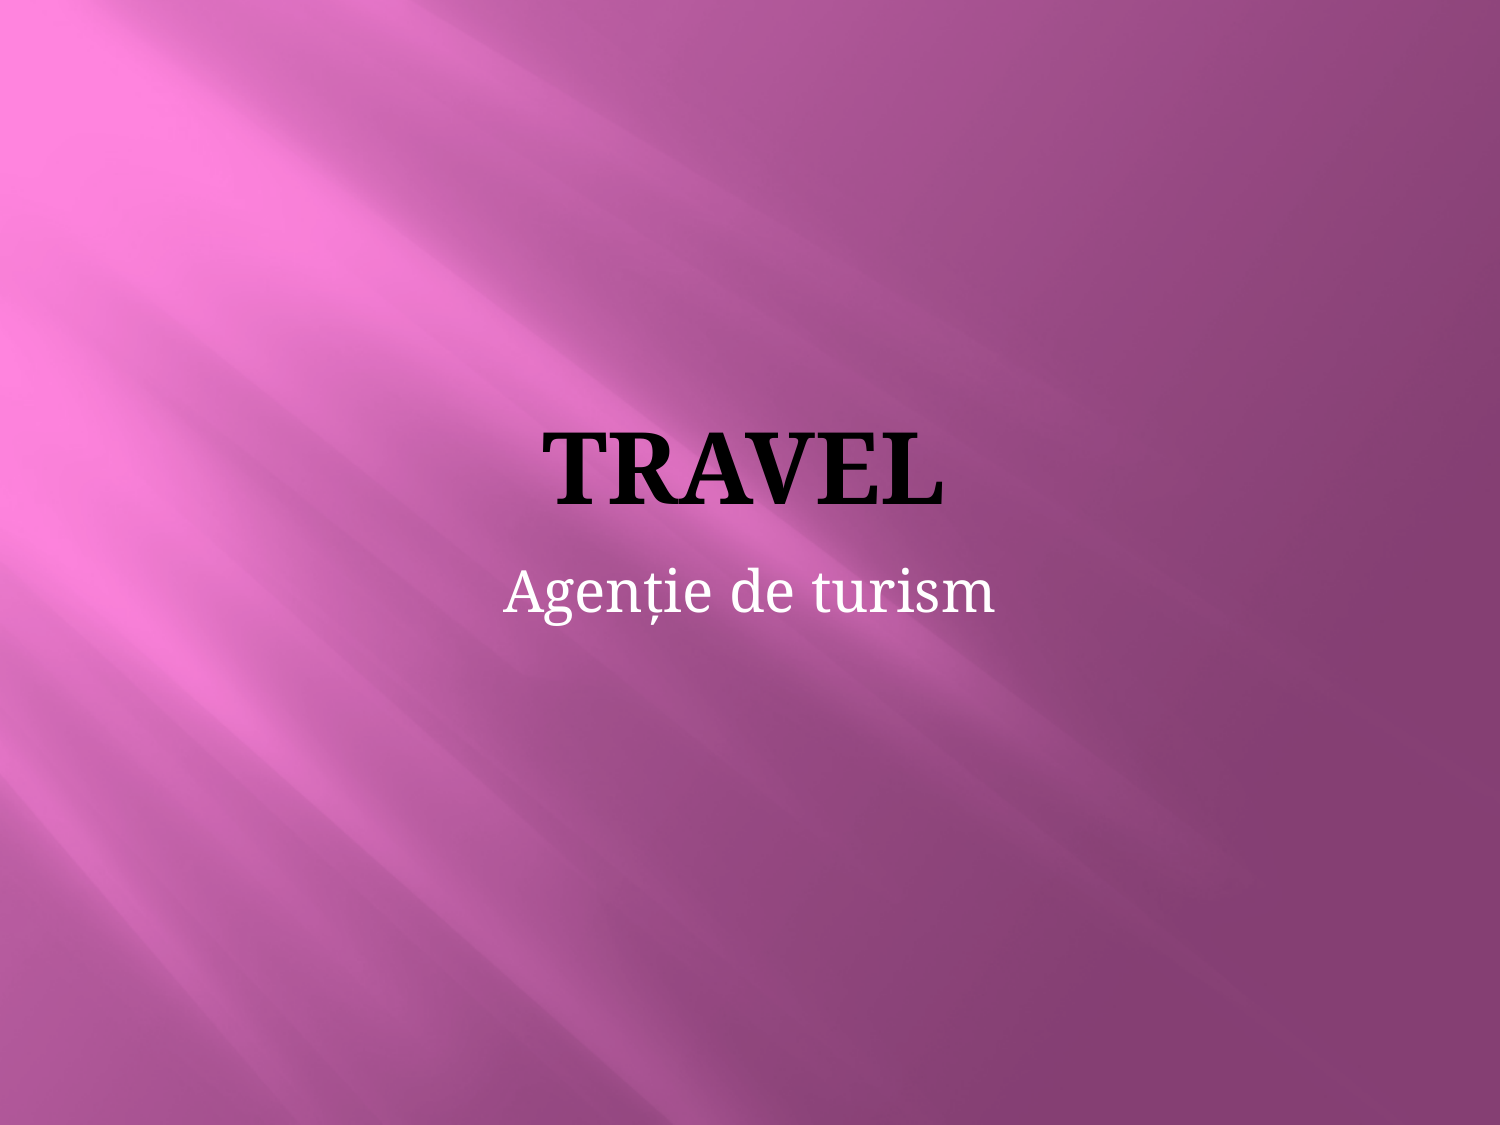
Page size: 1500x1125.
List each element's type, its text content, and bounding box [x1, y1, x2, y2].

subtitle Agenție de turism [225, 546, 1275, 834]
title Travel [69, 224, 1420, 525]
